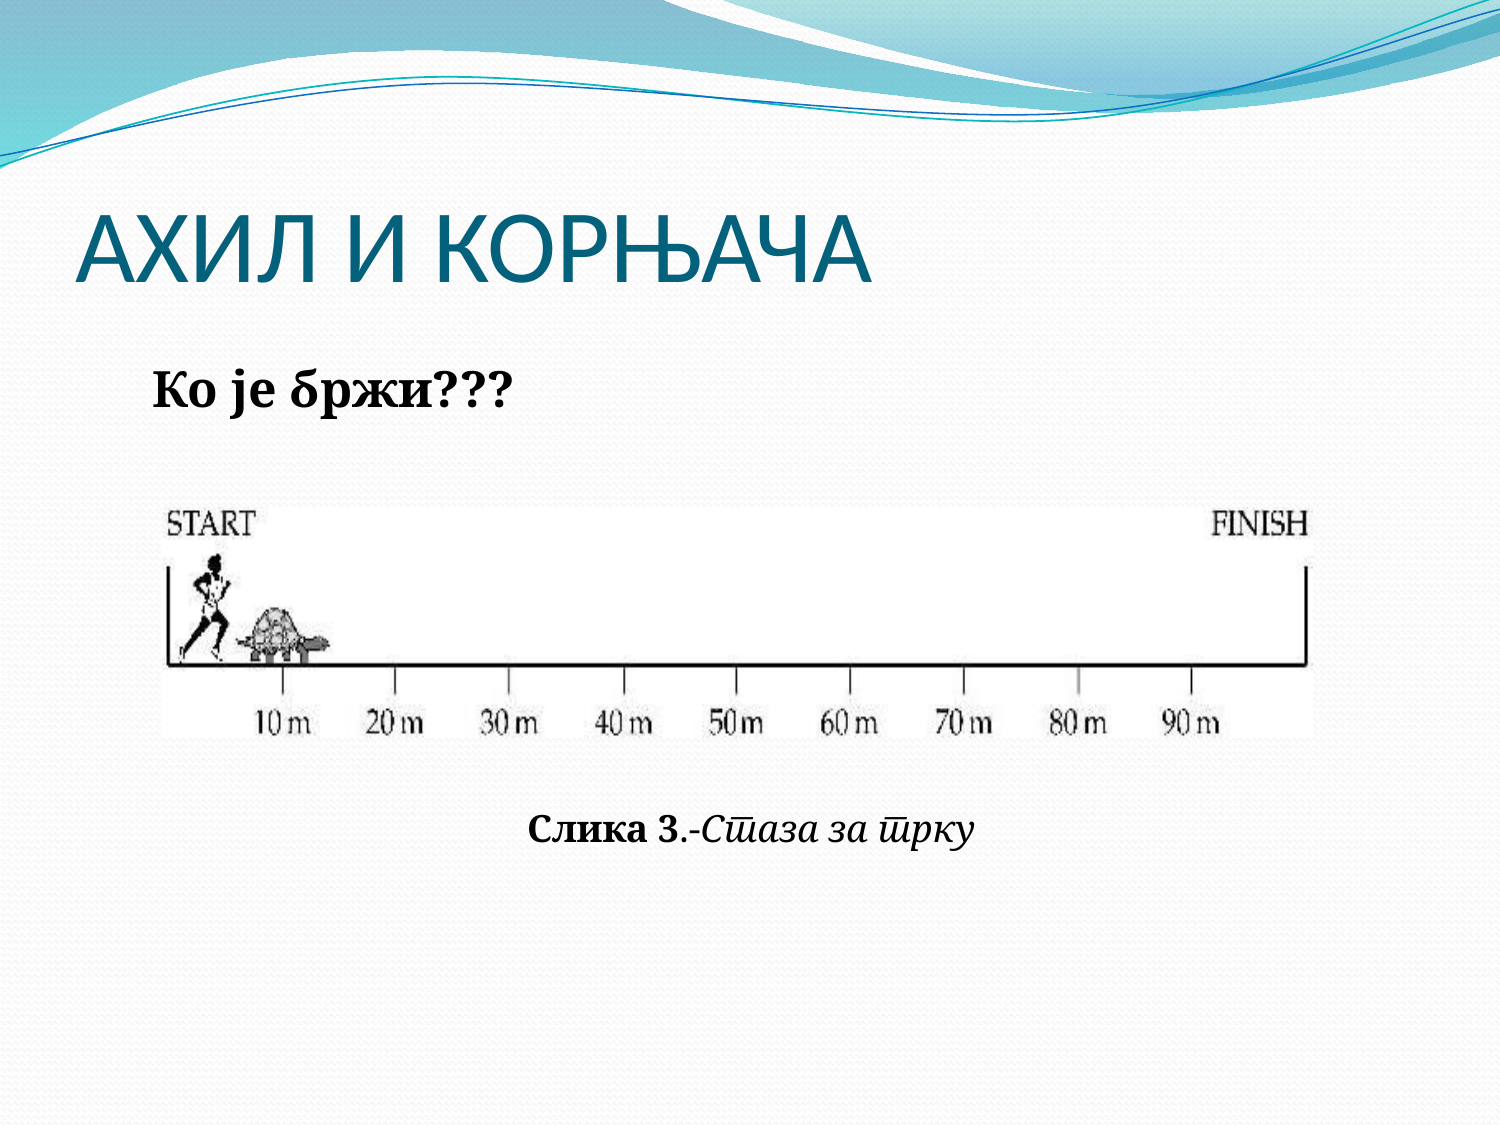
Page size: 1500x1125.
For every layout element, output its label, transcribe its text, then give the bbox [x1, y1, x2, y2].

title АХИЛ И КОРЊАЧА [75, 115, 1438, 303]
text_box Слика 3.-Стаза за трку [512, 797, 1038, 858]
picture [162, 507, 1313, 738]
text_box Ко је бржи??? [137, 349, 1000, 425]
